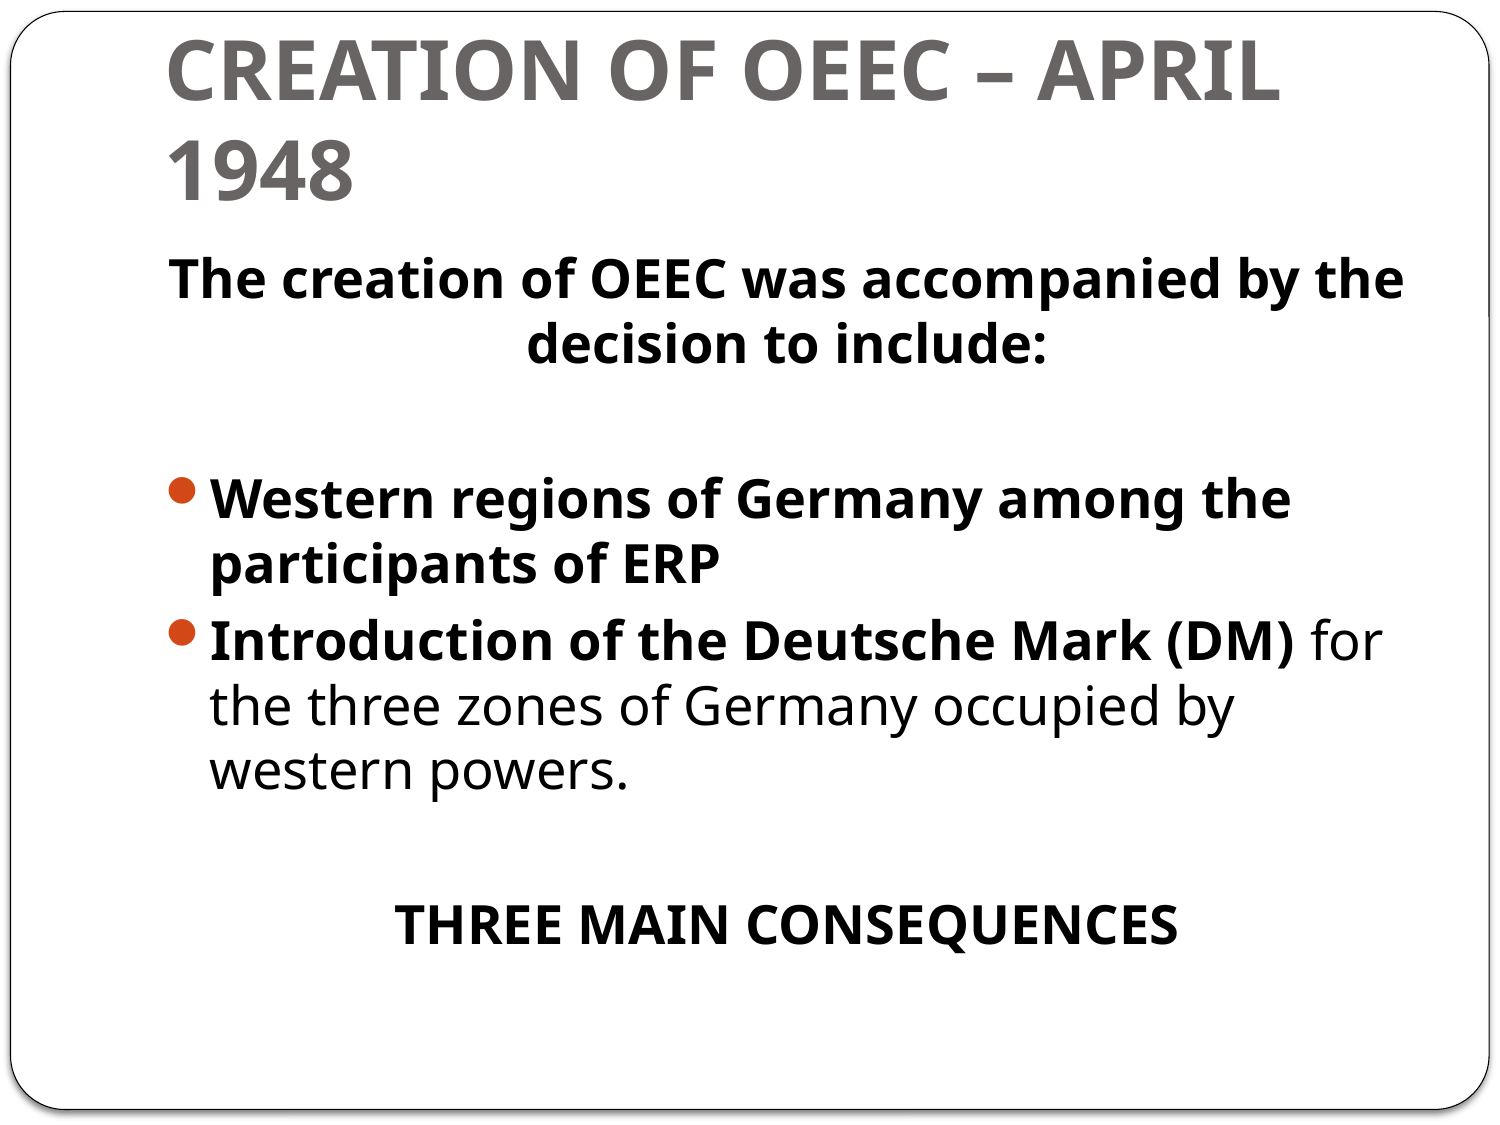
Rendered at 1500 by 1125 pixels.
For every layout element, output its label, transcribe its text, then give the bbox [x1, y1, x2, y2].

title CREATION OF OEEC – APRIL 1948 [150, 45, 1425, 233]
list The creation of OEEC was accompanied by the decision to include: Western regions of Germany among the participants of ERP Introduction of the Deutsche Mark (DM) for the three zones of Germany occupied by western powers. THREE MAIN CONSEQUENCES [150, 237, 1425, 988]
